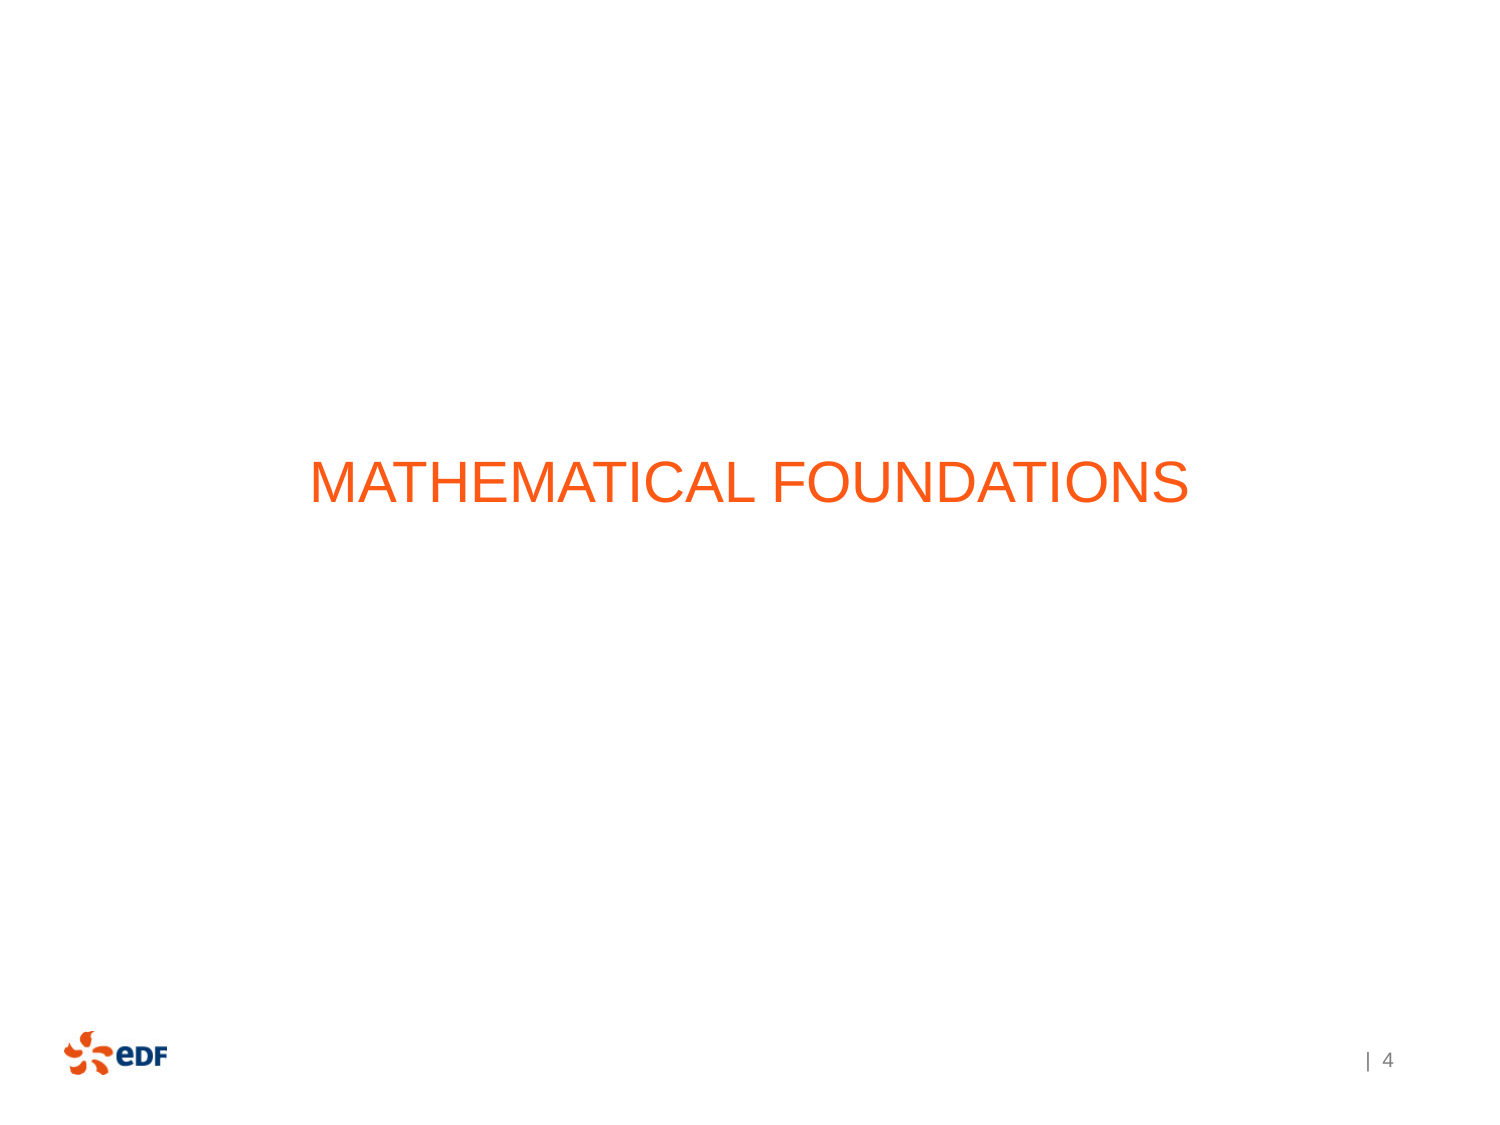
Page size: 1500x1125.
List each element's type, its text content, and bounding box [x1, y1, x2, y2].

title Mathematical foundations [64, 444, 1436, 584]
picture [64, 1031, 167, 1075]
